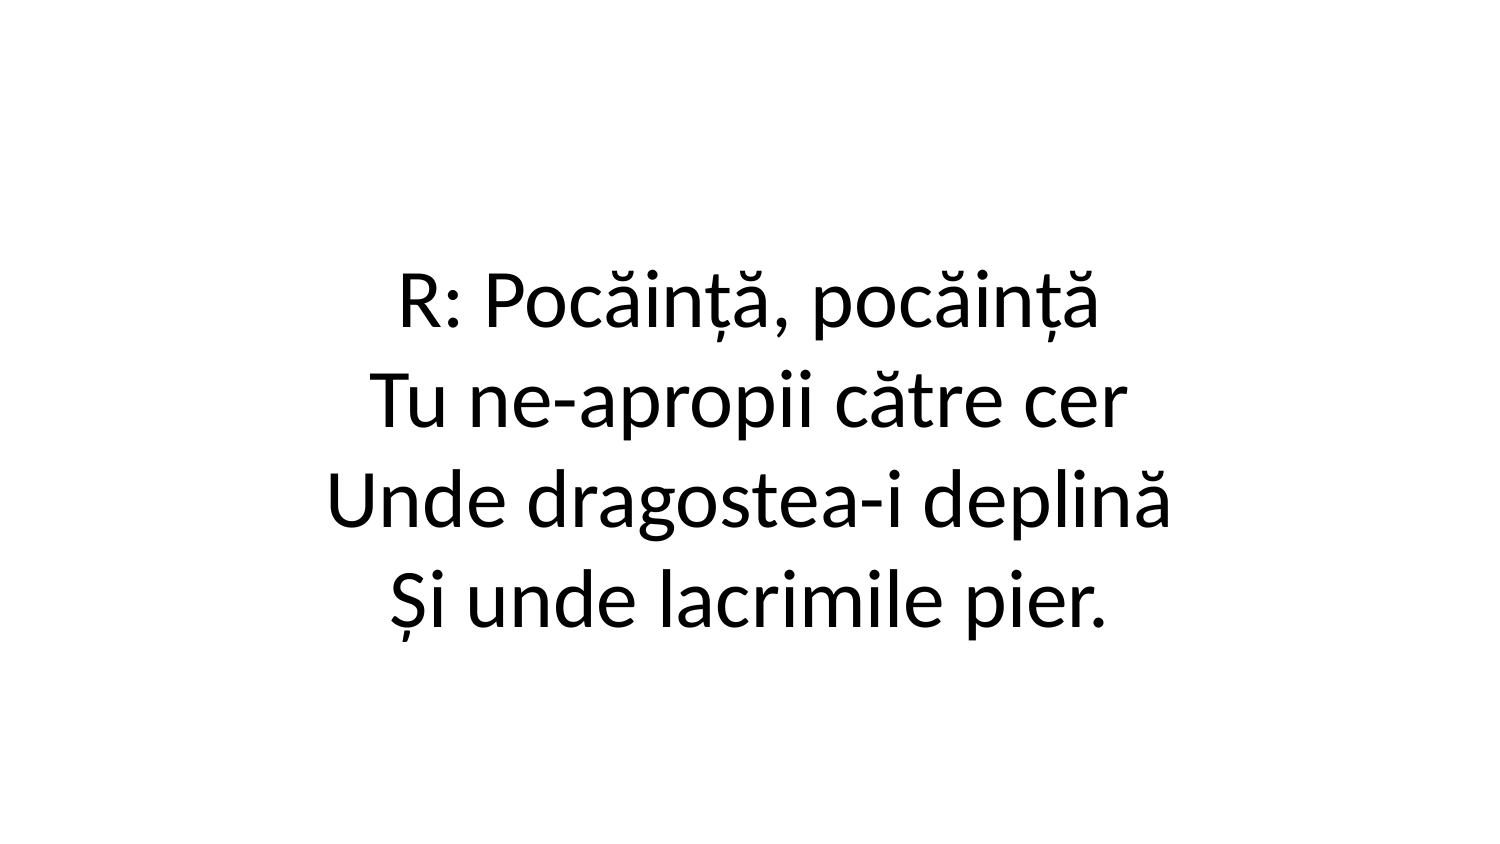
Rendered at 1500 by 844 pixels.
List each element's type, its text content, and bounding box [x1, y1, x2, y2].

text_box R: Pocăință, pocăință Tu ne-apropii către cer Unde dragostea-i deplină Și unde lacrimile pier. [310, 192, 1190, 652]
